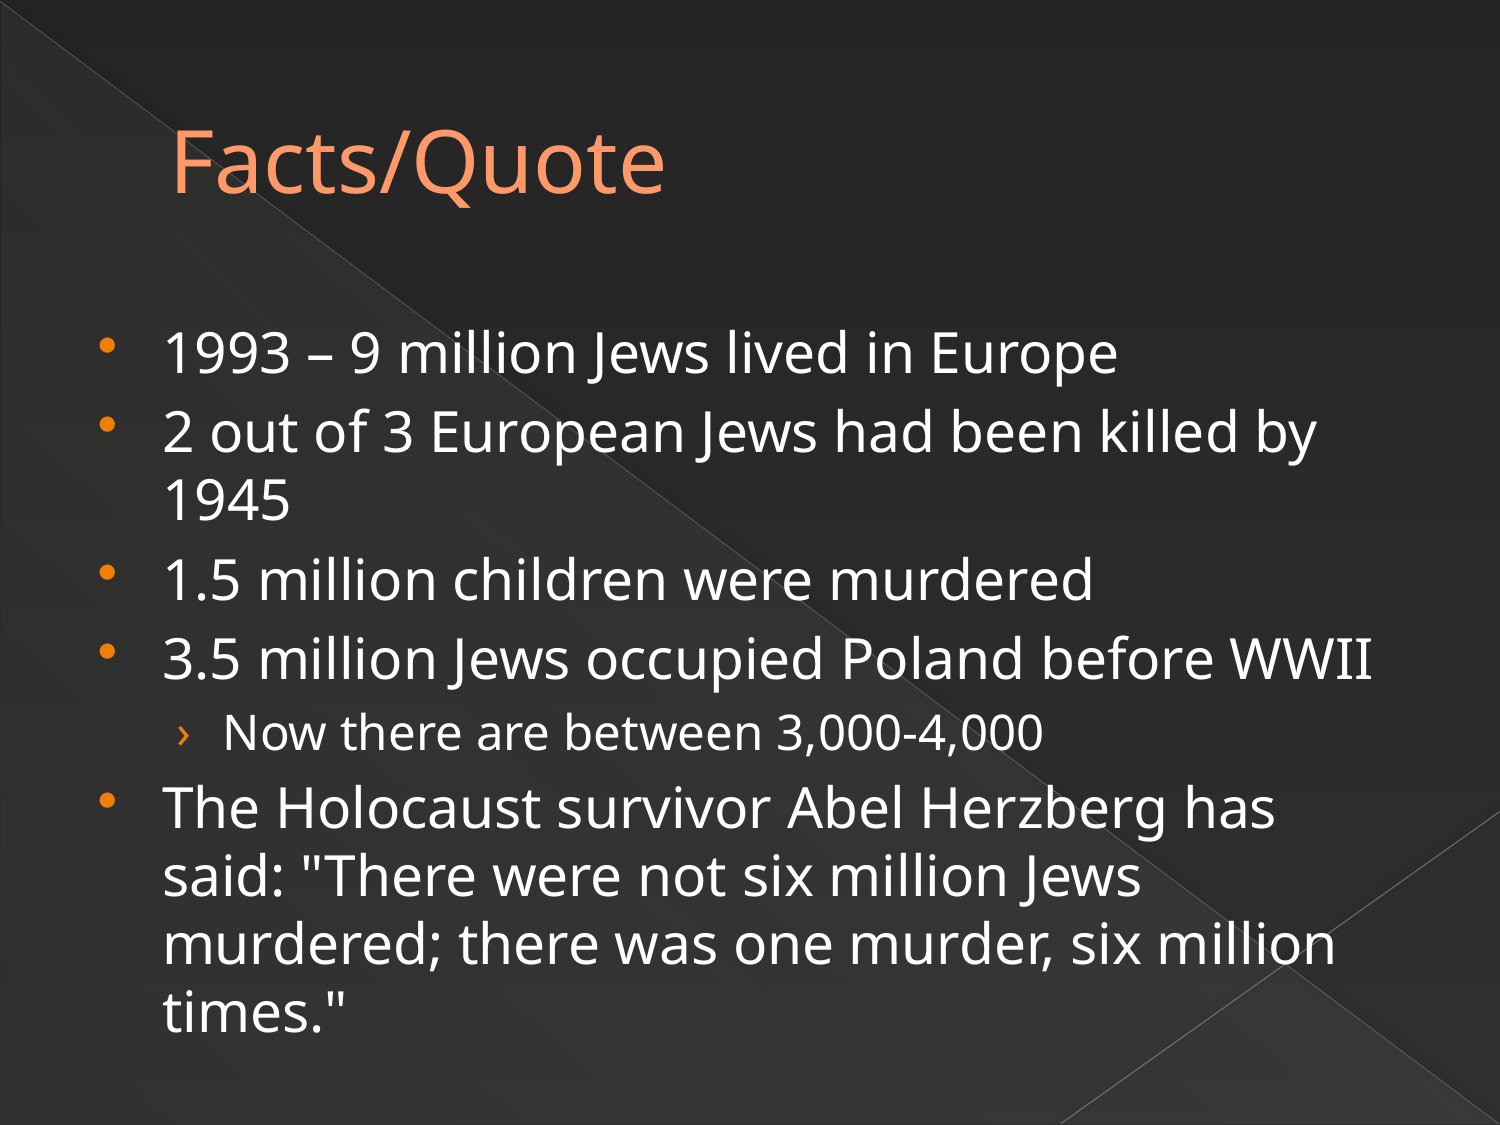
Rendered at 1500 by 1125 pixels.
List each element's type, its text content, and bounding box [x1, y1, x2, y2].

list 1993 – 9 million Jews lived in Europe 2 out of 3 European Jews had been killed by 1945 1.5 million children were murdered 3.5 million Jews occupied Poland before WWII Now there are between 3,000-4,000 The Holocaust survivor Abel Herzberg has said: "There were not six million Jews murdered; there was one murder, six million times." [75, 308, 1425, 1059]
title Facts/Quote [75, 43, 1425, 274]
